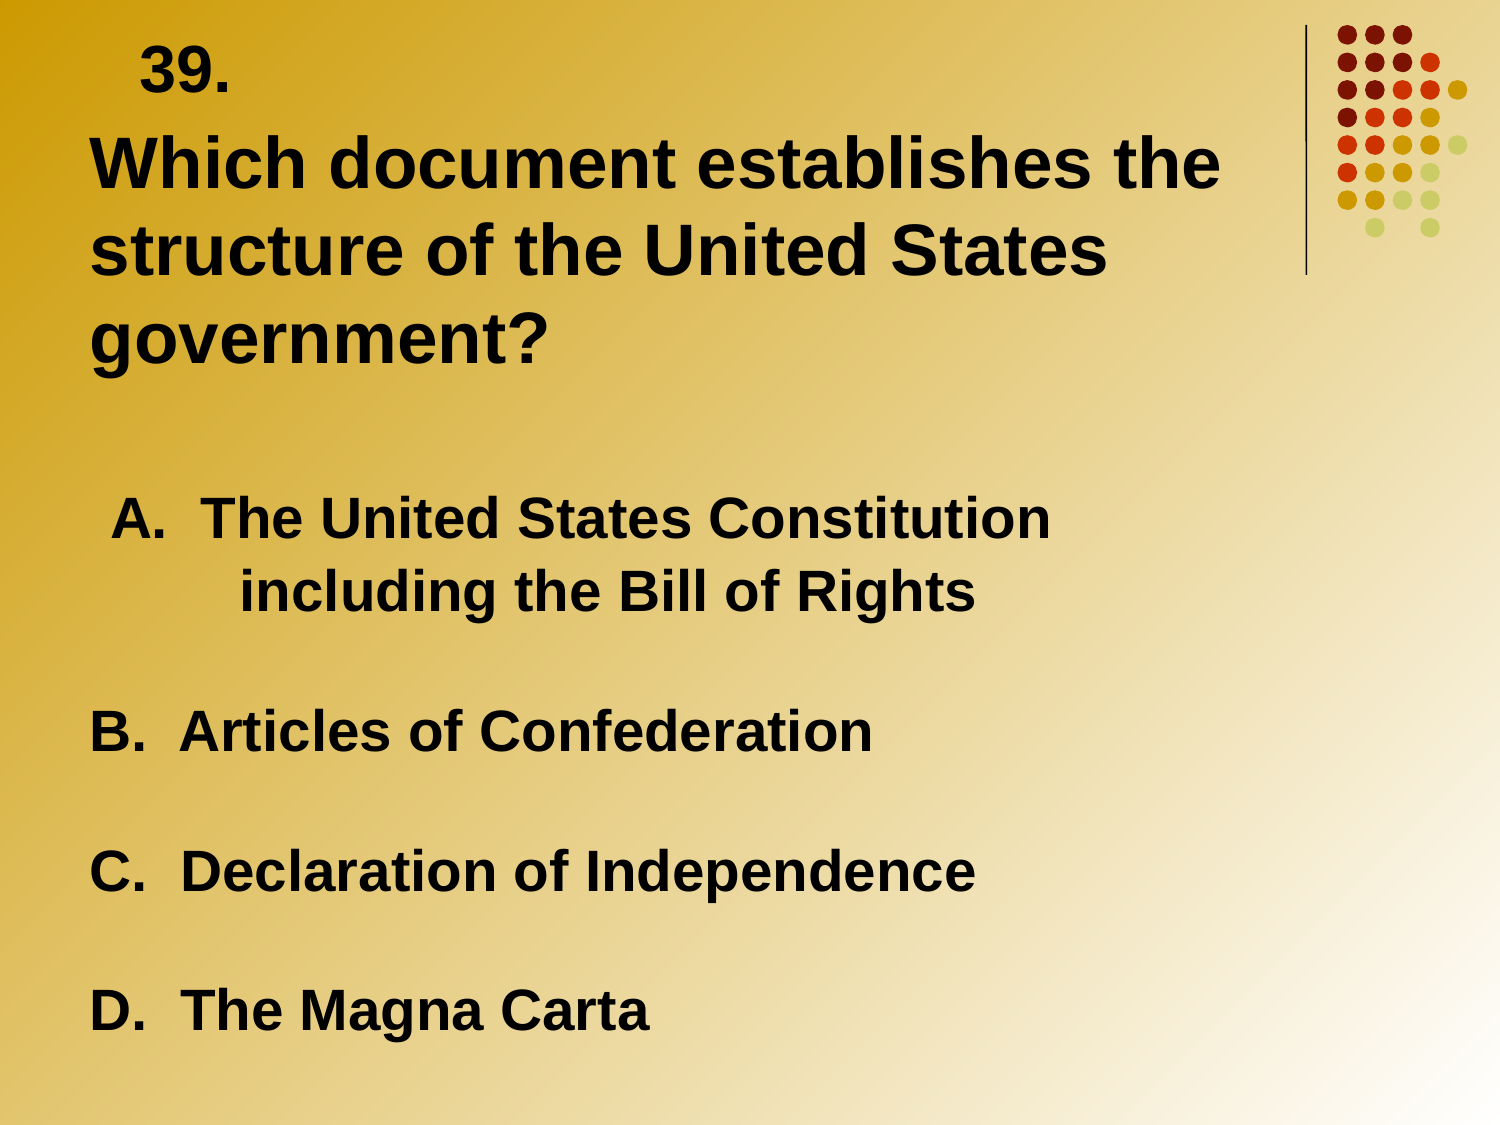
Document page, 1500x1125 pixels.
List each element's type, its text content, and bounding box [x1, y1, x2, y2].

text_box Which document establishes the structure of the United States government? A. The United States Constitution including the Bill of Rights B. Articles of Confederation C. Declaration of Independence D. The Magna Carta [75, 837, 1313, 1050]
text_box 39. [125, 18, 400, 114]
